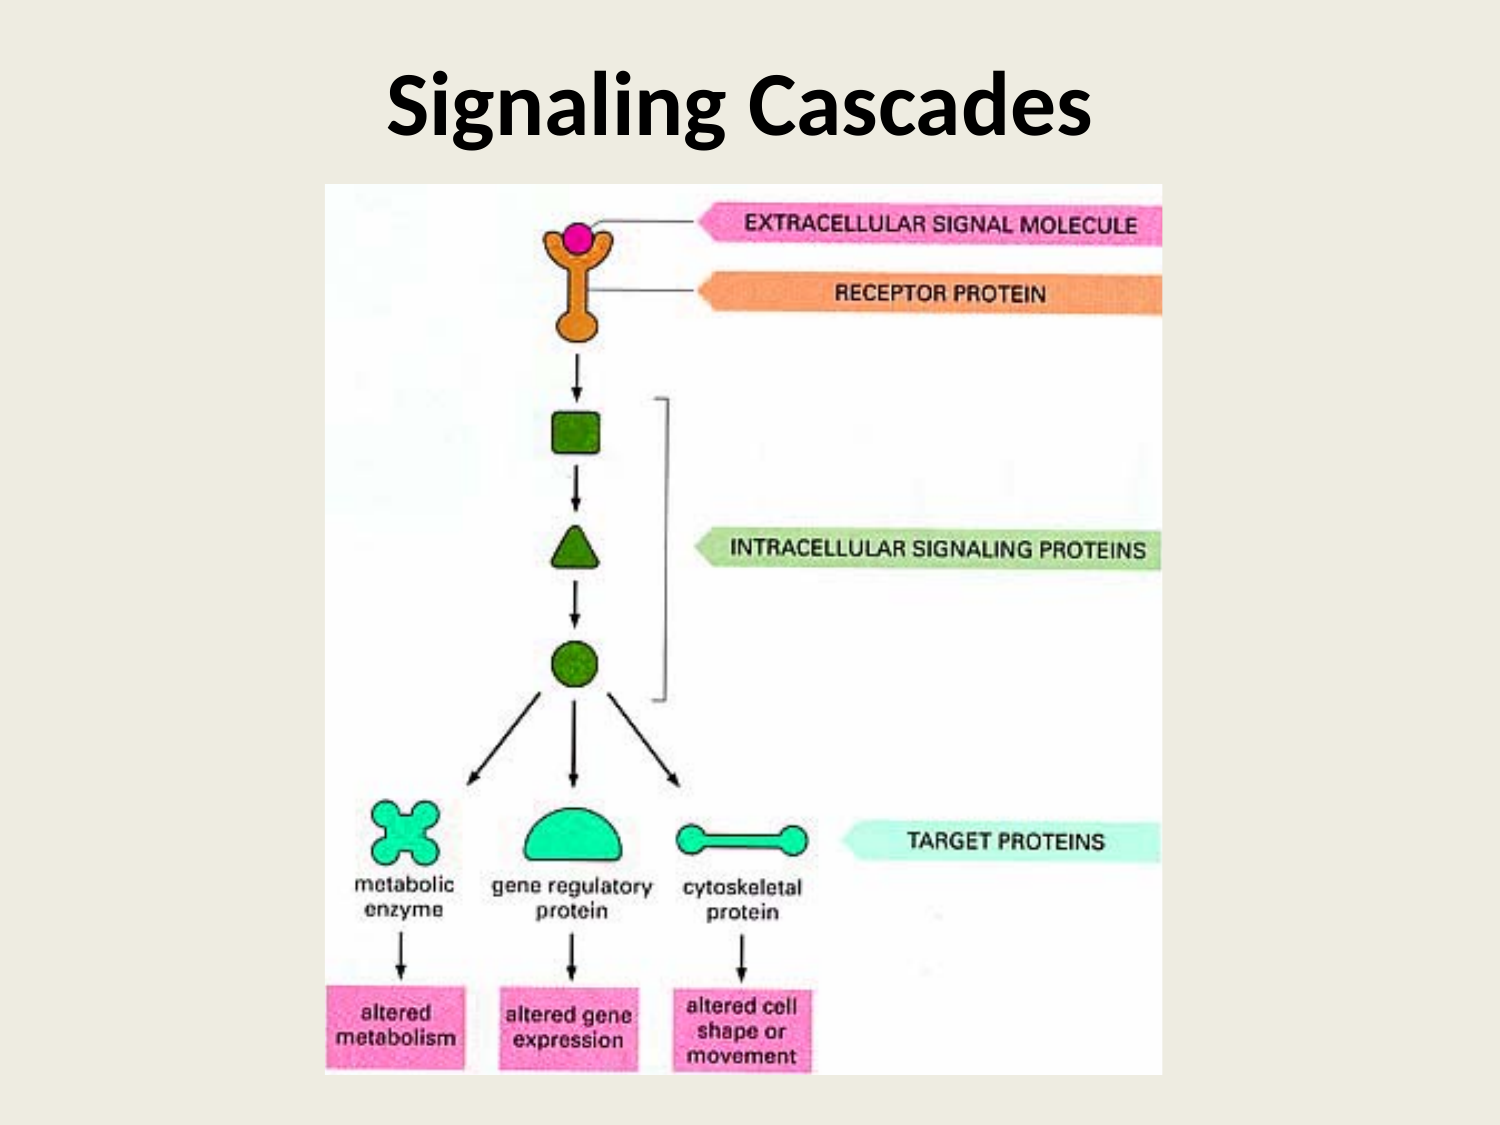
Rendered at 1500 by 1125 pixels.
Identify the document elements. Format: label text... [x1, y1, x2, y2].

text_box Signaling Cascades [371, 36, 1109, 161]
picture [324, 184, 1163, 1076]
